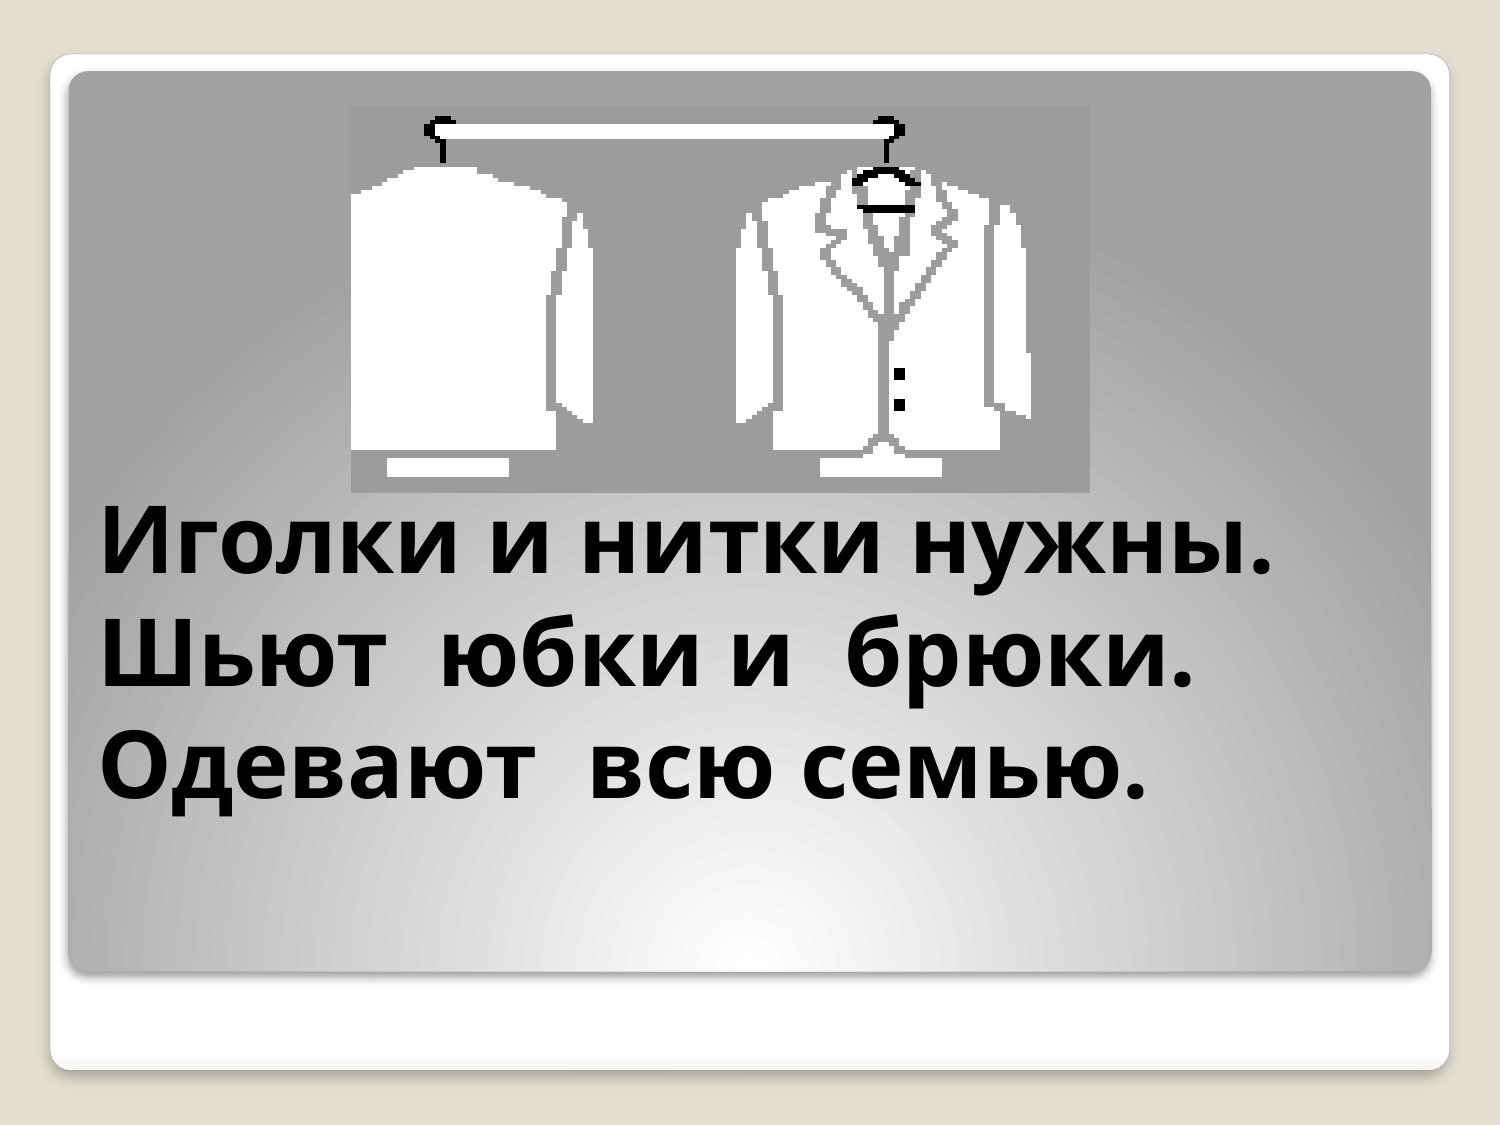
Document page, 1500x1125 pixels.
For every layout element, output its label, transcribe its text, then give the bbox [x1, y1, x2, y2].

picture [351, 105, 1091, 493]
title Иголки и нитки нужны. Шьют юбки и брюки. Одевают всю семью. [82, 468, 1425, 991]
